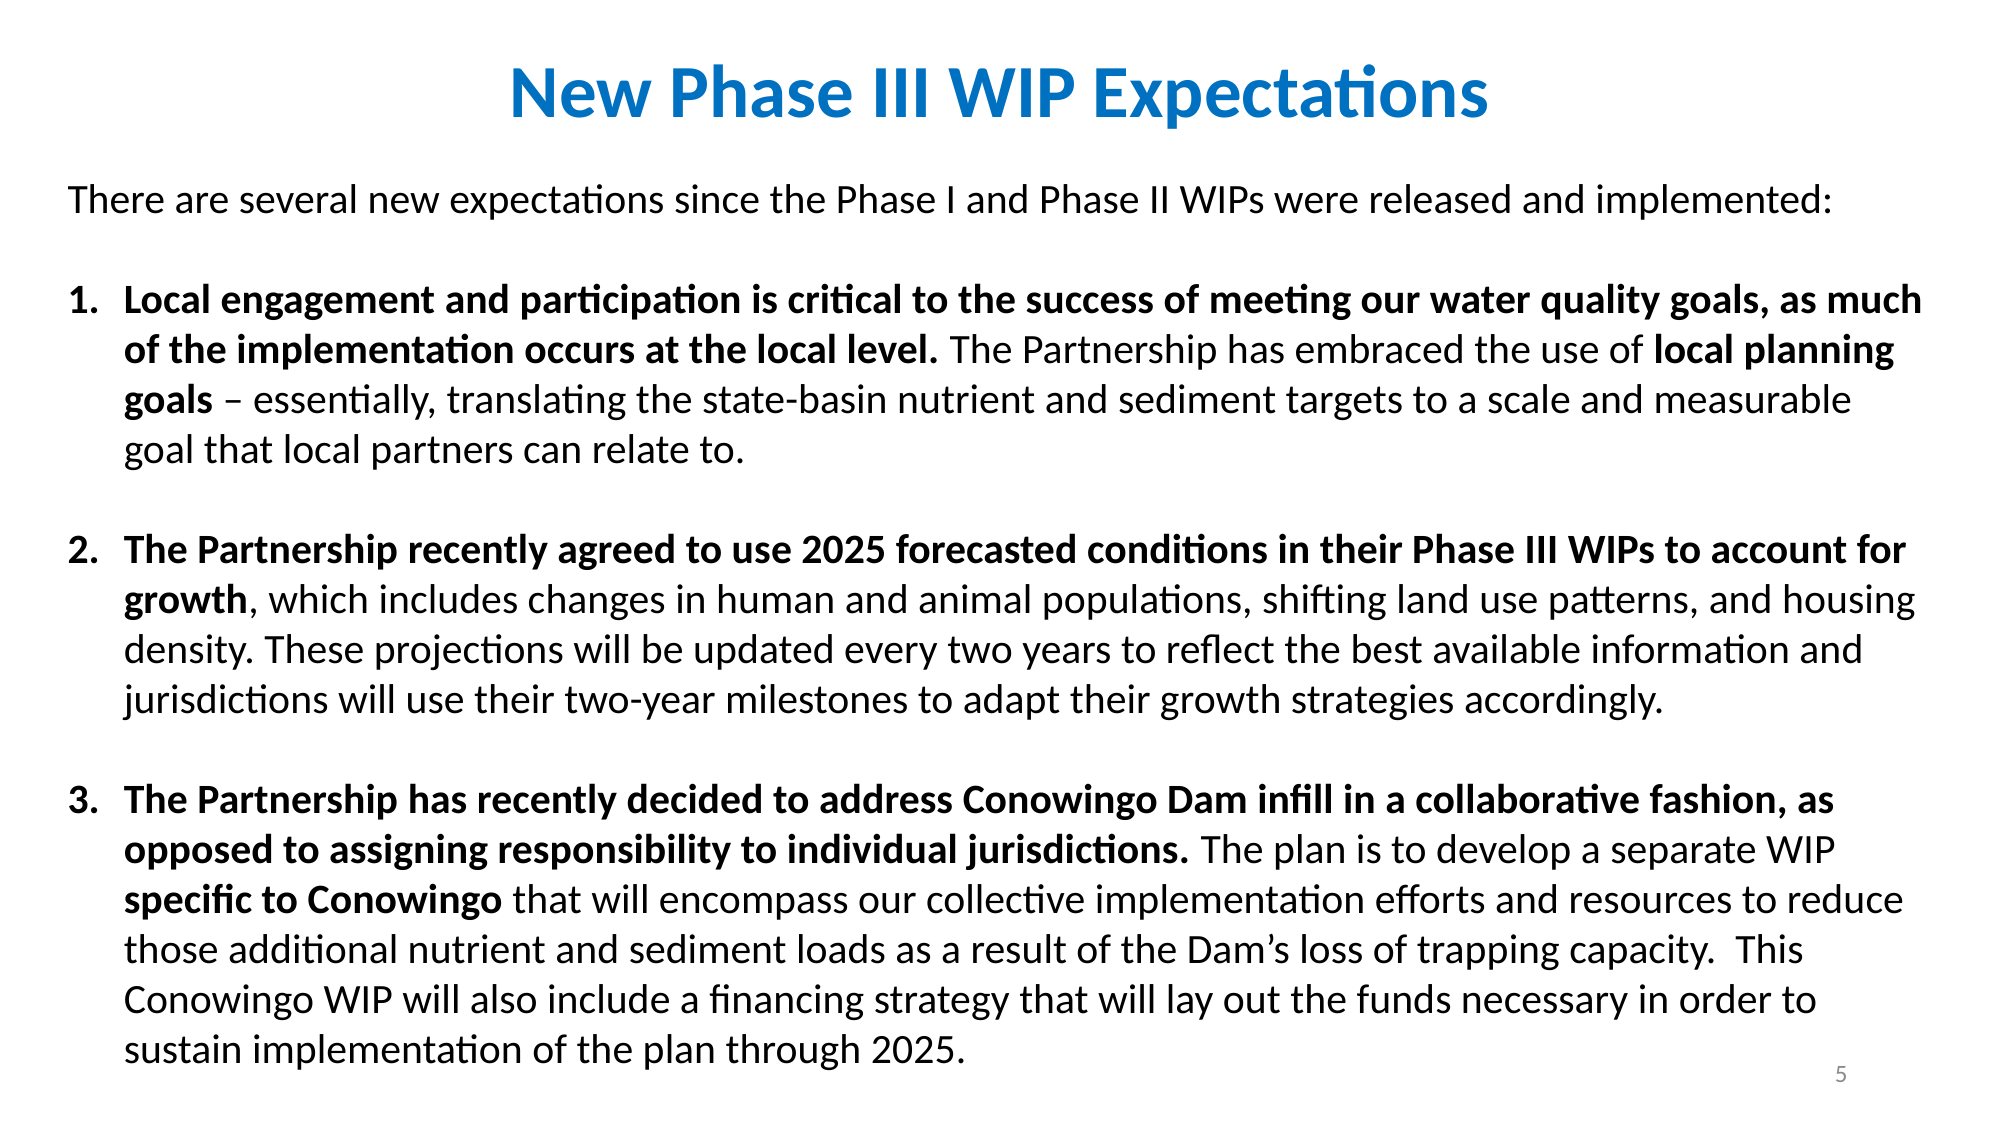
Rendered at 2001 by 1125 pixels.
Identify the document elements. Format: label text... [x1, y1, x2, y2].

slide_number 5 [1412, 1042, 1863, 1103]
text_box New Phase III WIP Expectations There are several new expectations since the Phase I and Phase II WIPs were released and implemented: Local engagement and participation is critical to the success of meeting our water quality goals, as much of the implementation occurs at the local level. The Partnership has embraced the use of local planning goals – essentially, translating the state-basin nutrient and sediment targets to a scale and measurable goal that local partners can relate to. The Partnership recently agreed to use 2025 forecasted conditions in their Phase III WIPs to account for growth, which includes changes in human and animal populations, shifting land use patterns, and housing density. These projections will be updated every two years to reflect the best available information and jurisdictions will use their two-year milestones to adapt their growth strategies accordingly. The Partnership has recently decided to address Conowingo Dam infill in a collaborative fashion, as opposed to assigning responsibility to individual jurisdictions. The plan is to develop a separate WIP specific to Conowingo that will encompass our collective implementation efforts and resources to reduce those additional nutrient and sediment loads as a result of the Dam’s loss of trapping capacity. This Conowingo WIP will also include a financing strategy that will lay out the funds necessary in order to sustain implementation of the plan through 2025. [52, 34, 1948, 1080]
